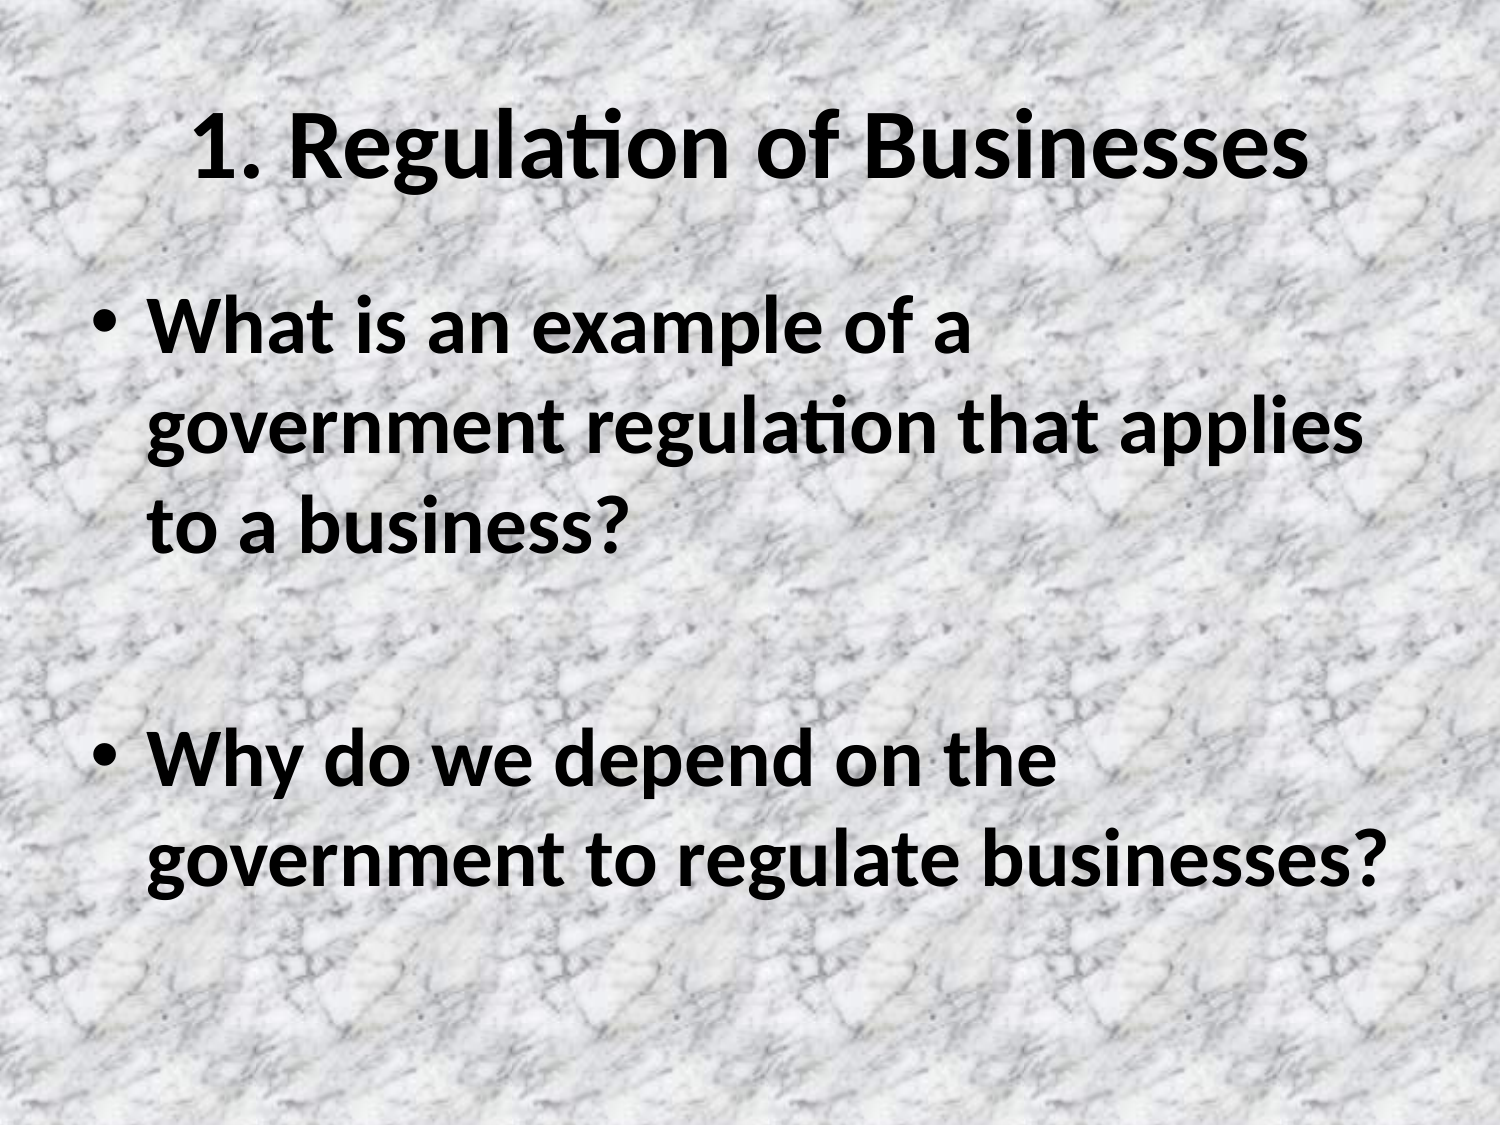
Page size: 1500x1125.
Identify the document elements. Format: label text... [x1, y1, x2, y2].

picture [0, 0, 1500, 1125]
list What is an example of a government regulation that applies to a business? Why do we depend on the government to regulate businesses? [75, 262, 1425, 1005]
title 1. Regulation of Businesses [75, 45, 1425, 233]
